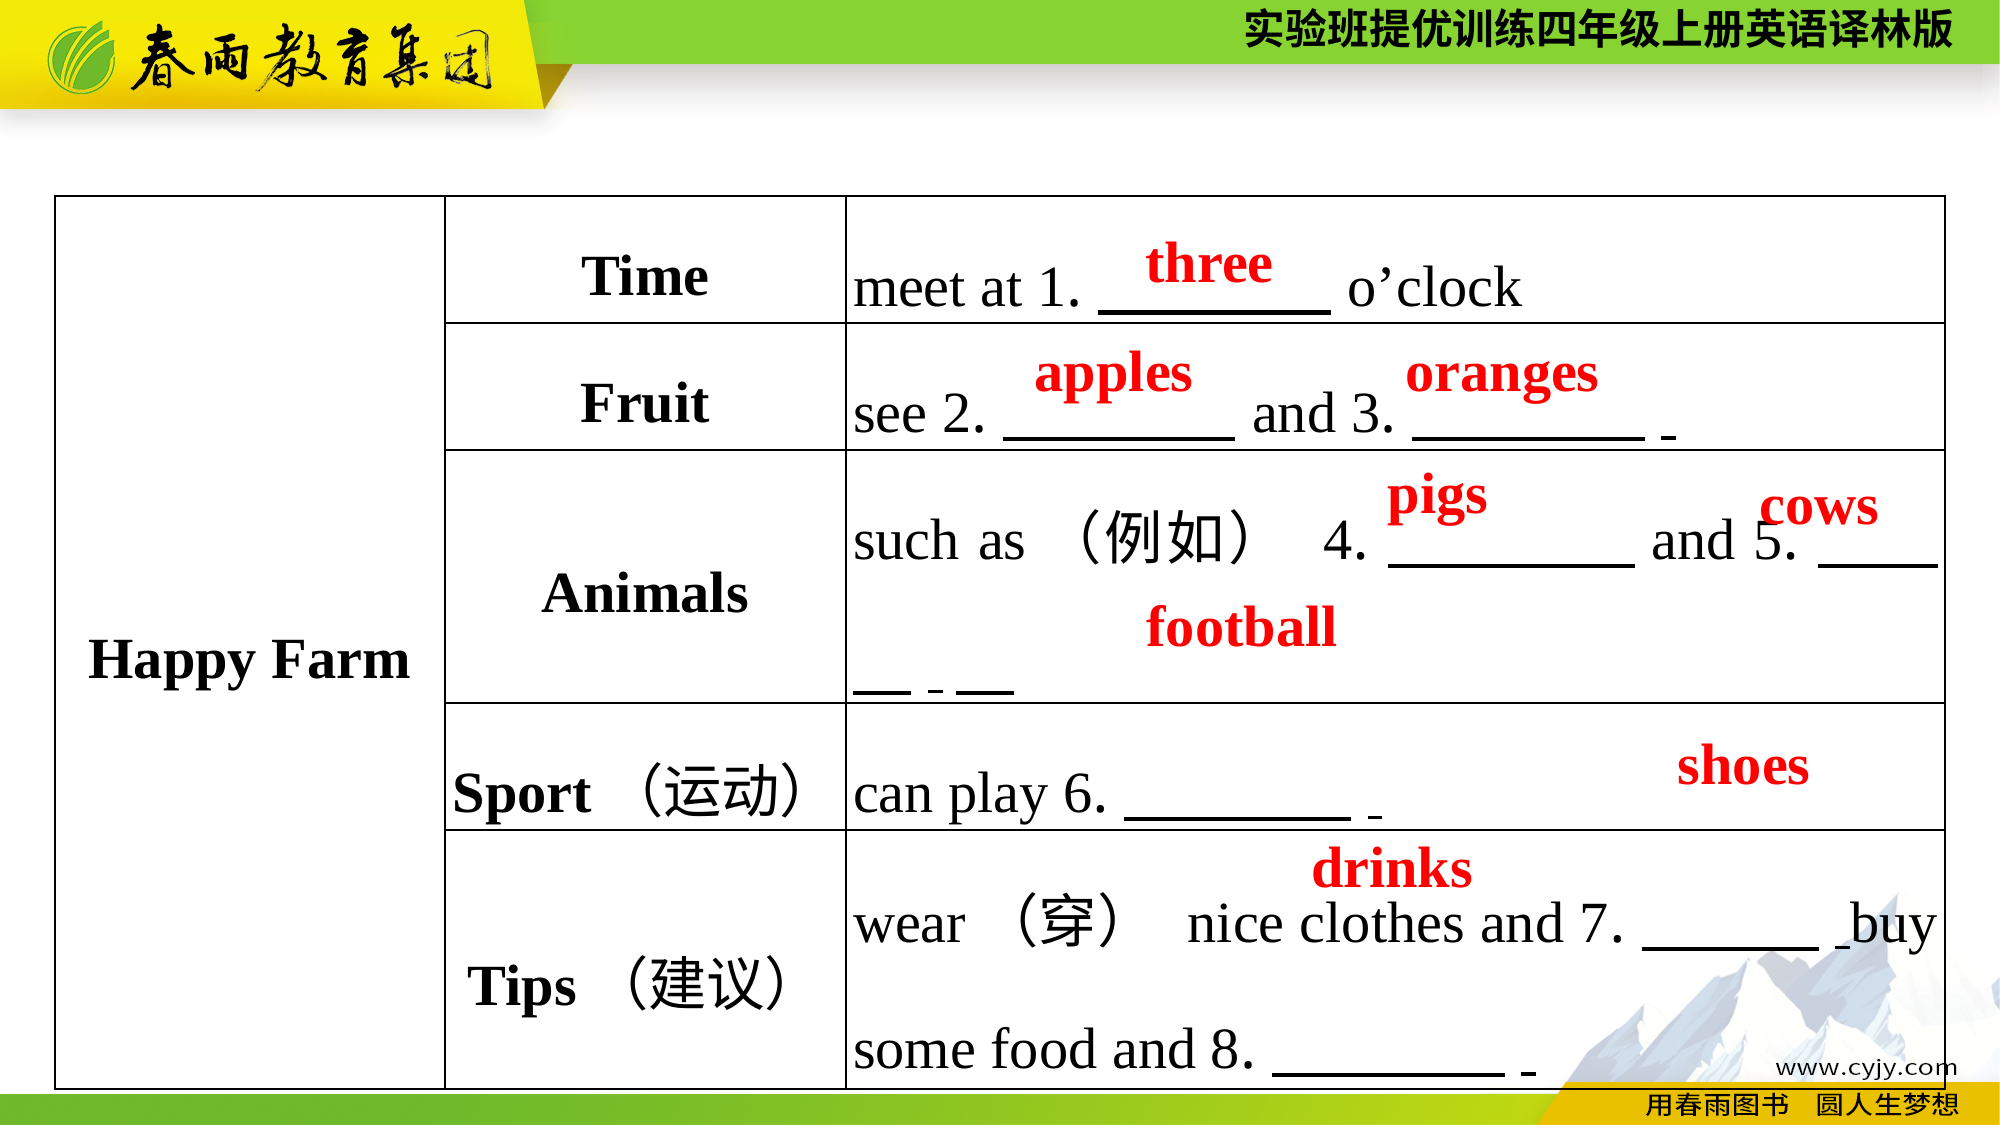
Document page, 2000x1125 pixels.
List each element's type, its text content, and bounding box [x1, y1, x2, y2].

text_box drinks [1296, 822, 1489, 907]
table_cell see 2. and 3. . [847, 324, 1944, 449]
table_cell such as（例如） 4. and 5. . [847, 451, 1944, 702]
table_header meet at 1. o’clock [847, 197, 1944, 322]
table_cell Animals [446, 451, 845, 702]
table_cell Tips（建议） [446, 831, 845, 1088]
text_box pigs [1372, 447, 1504, 533]
text_box three [1130, 217, 1289, 302]
table_cell can play 6. . [847, 704, 1944, 829]
table_header Time [446, 197, 845, 322]
table_cell Sport（运动） [446, 704, 845, 829]
table_header Happy Farm [56, 197, 444, 1088]
picture [0, 0, 2000, 1125]
text_box oranges [1390, 326, 1615, 411]
text_box apples [1019, 326, 1209, 411]
text_box shoes [1648, 718, 1826, 804]
text_box football [1131, 580, 1354, 665]
table_cell Fruit [446, 324, 845, 449]
table_cell wear（穿） nice clothes and 7. .buy some food and 8. . [847, 831, 1944, 1088]
text_box cows [1744, 458, 1895, 544]
